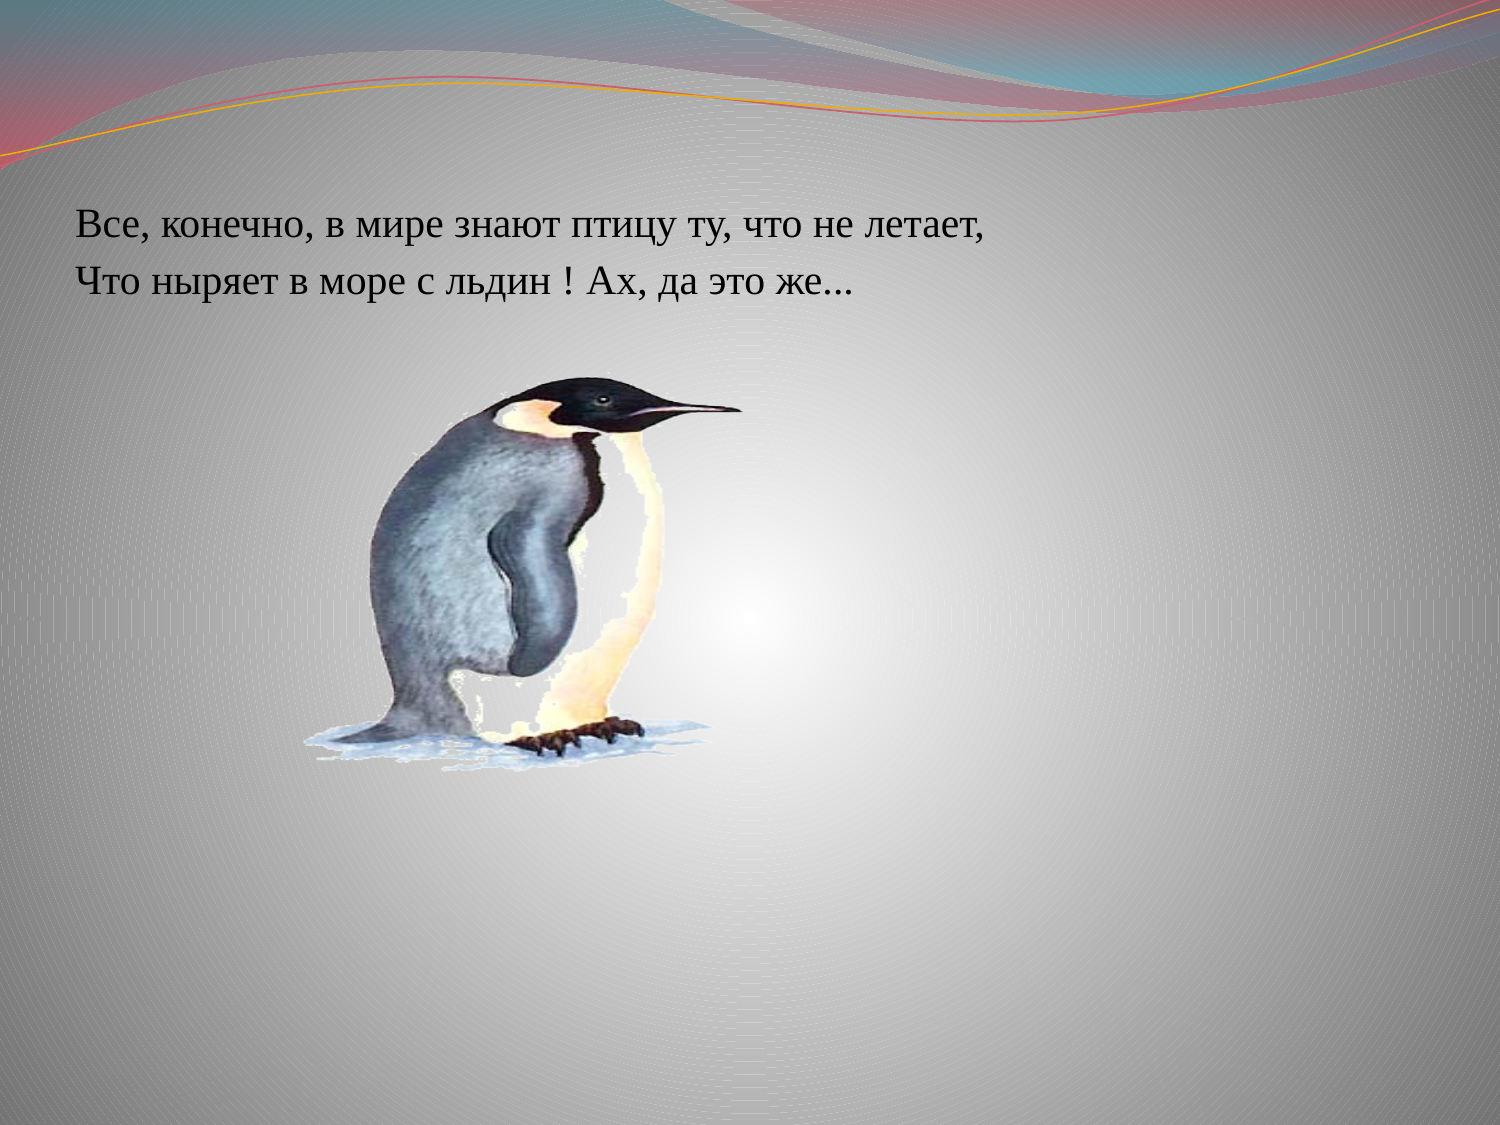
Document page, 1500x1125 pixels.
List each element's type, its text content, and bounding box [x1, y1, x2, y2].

title Все, конечно, в мире знают птицу ту, что не летает, Что ныряет в море с льдин ! Ах, да это же... [75, 101, 1425, 303]
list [265, 349, 796, 803]
